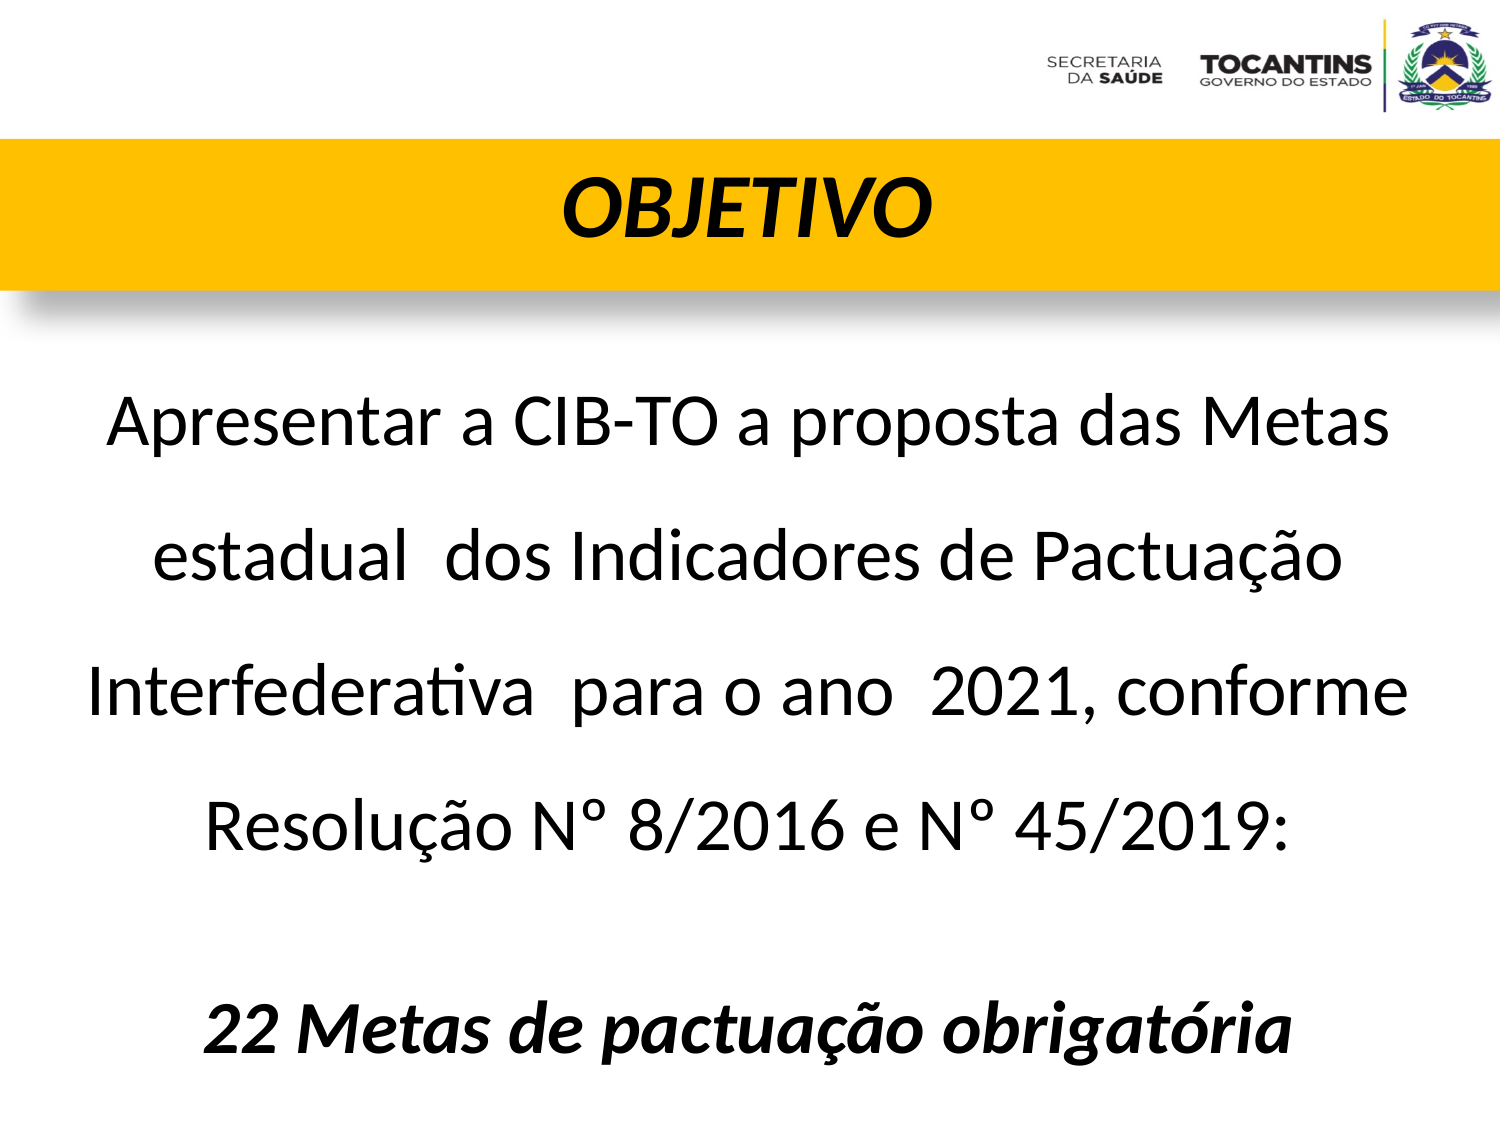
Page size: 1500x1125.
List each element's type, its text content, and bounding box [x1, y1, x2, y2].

picture [1044, 2, 1500, 125]
text_box OBJETIVO [0, 138, 1500, 291]
text_box Apresentar a CIB-TO a proposta das Metas estadual dos Indicadores de Pactuação Interfederativa para o ano 2021, conforme Resolução Nº 8/2016 e Nº 45/2019: 22 Metas de pactuação obrigatória [17, 318, 1480, 1076]
